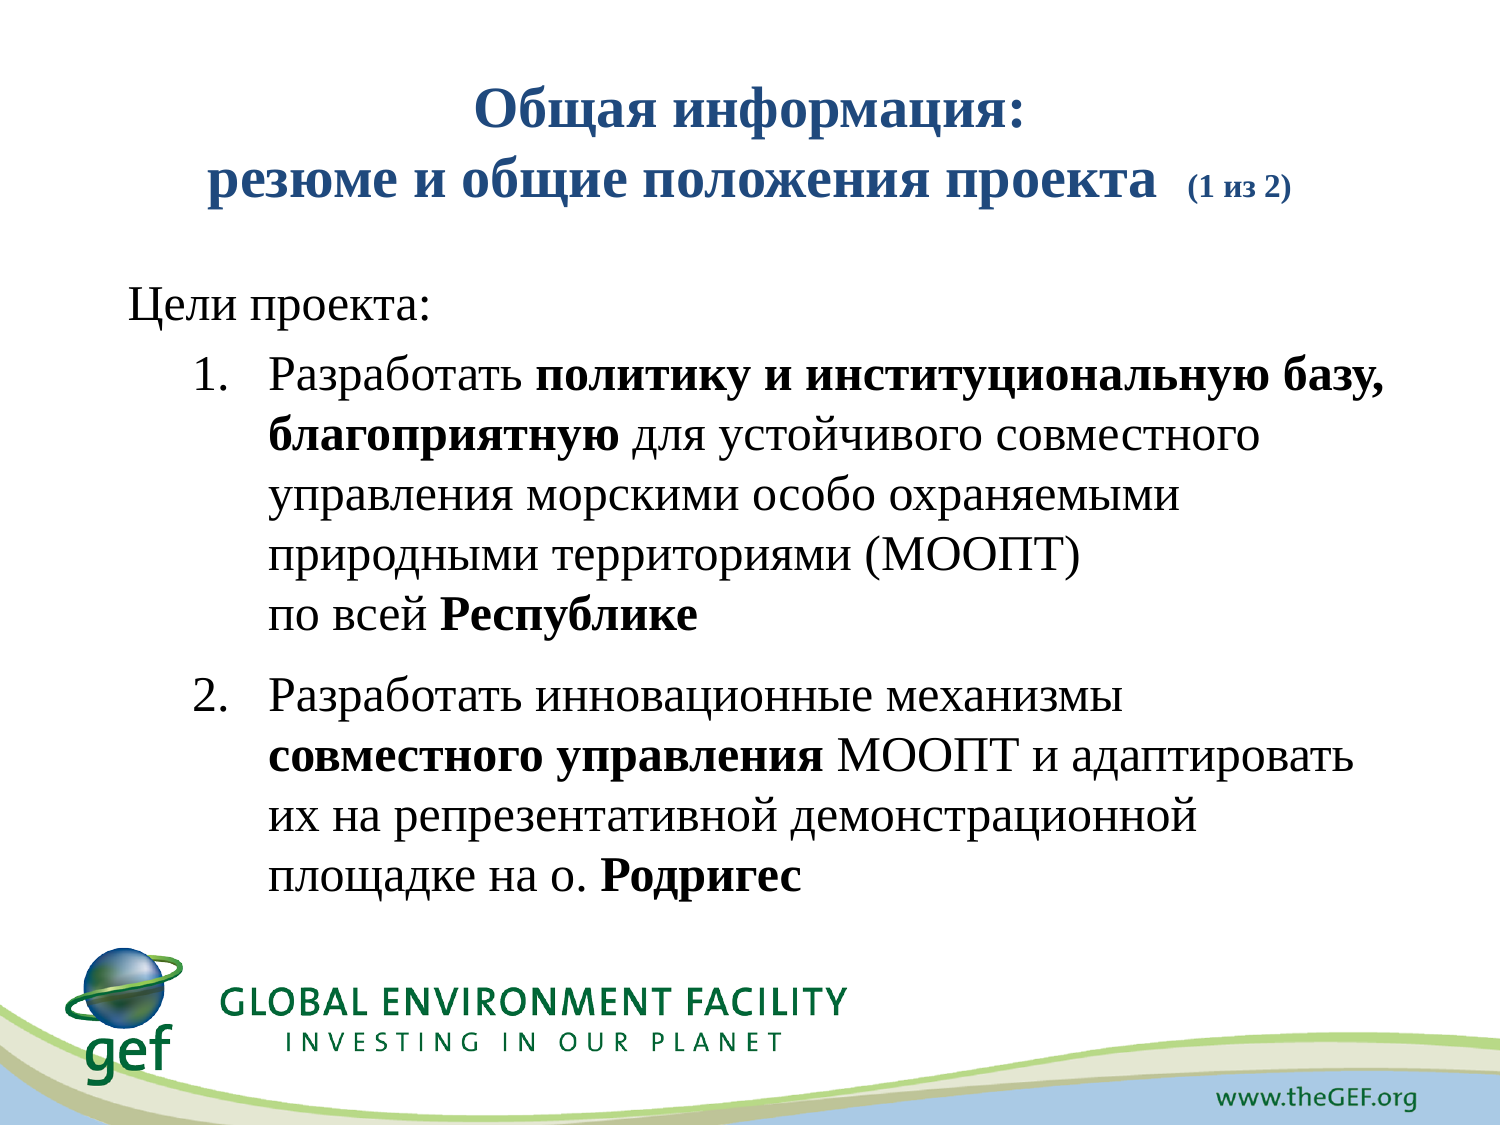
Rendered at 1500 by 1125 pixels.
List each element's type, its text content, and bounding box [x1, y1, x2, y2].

picture [0, 920, 1500, 1125]
slide_number [1407, 1042, 1500, 1103]
list Цели проекта: Разработать политику и институциональную базу, благоприятную для устойчивого совместного управления морскими особо охраняемыми природными территориями (МООПТ) по всей Республике Разработать инновационные механизмы совместного управления МООПТ и адаптировать их на репрезентативной демонстрационной площадке на о. Родригес [112, 262, 1425, 900]
title Общая информация: резюме и общие положения проекта (1 из 2) [75, 45, 1425, 233]
